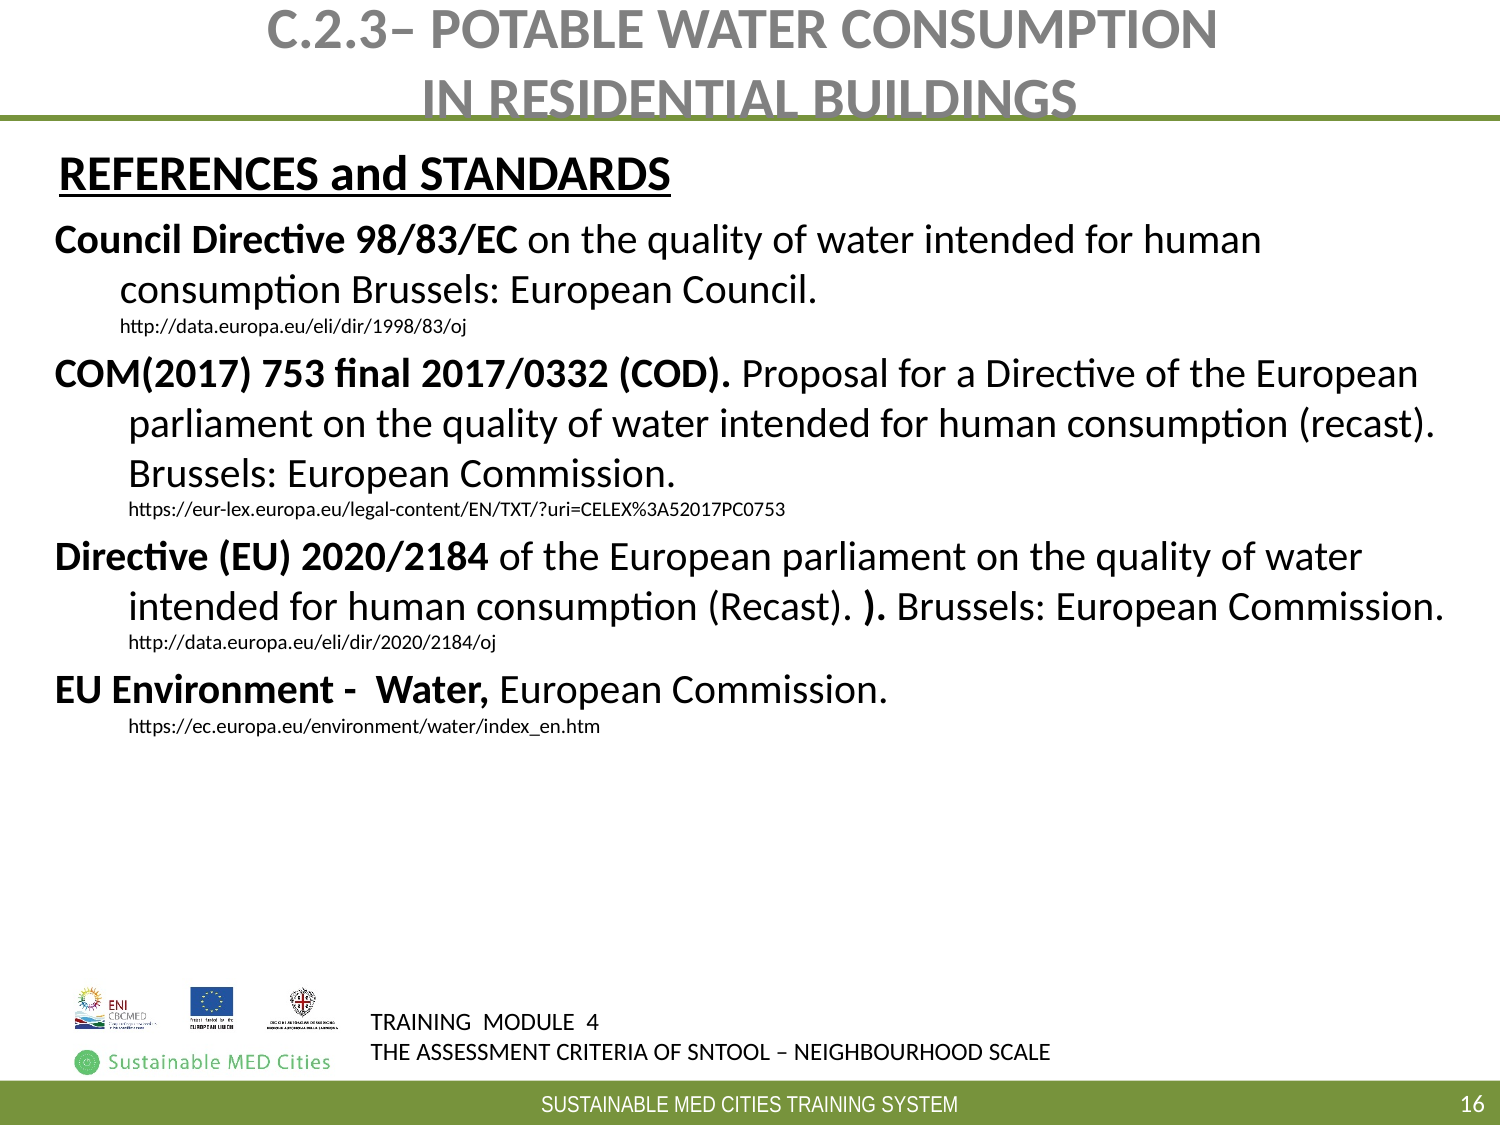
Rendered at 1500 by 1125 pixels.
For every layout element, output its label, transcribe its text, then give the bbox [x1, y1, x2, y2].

text_box C.2.3– POTABLE WATER CONSUMPTION IN RESIDENTIAL BUILDINGS [0, 0, 1500, 121]
picture [62, 1011, 356, 1080]
slide_number 16 [1149, 1072, 1500, 1125]
text_box REFERENCES and STANDARDS [43, 133, 1331, 204]
text_box Council Directive 98/83/EC on the quality of water intended for human consumption Brussels: European Council. http://data.europa.eu/eli/dir/1998/83/oj COM(2017) 753 final 2017/0332 (COD). Proposal for a Directive of the European parliament on the quality of water intended for human consumption (recast). Brussels: European Commission. https://eur-lex.europa.eu/legal-content/EN/TXT/?uri=CELEX%3A52017PC0753 Directive (EU) 2020/2184 of the European parliament on the quality of water intended for human consumption (Recast). ). Brussels: European Commission. http://data.europa.eu/eli/dir/2020/2184/oj EU Environment - Water, European Commission. https://ec.europa.eu/environment/water/index_en.htm [39, 204, 1500, 1011]
